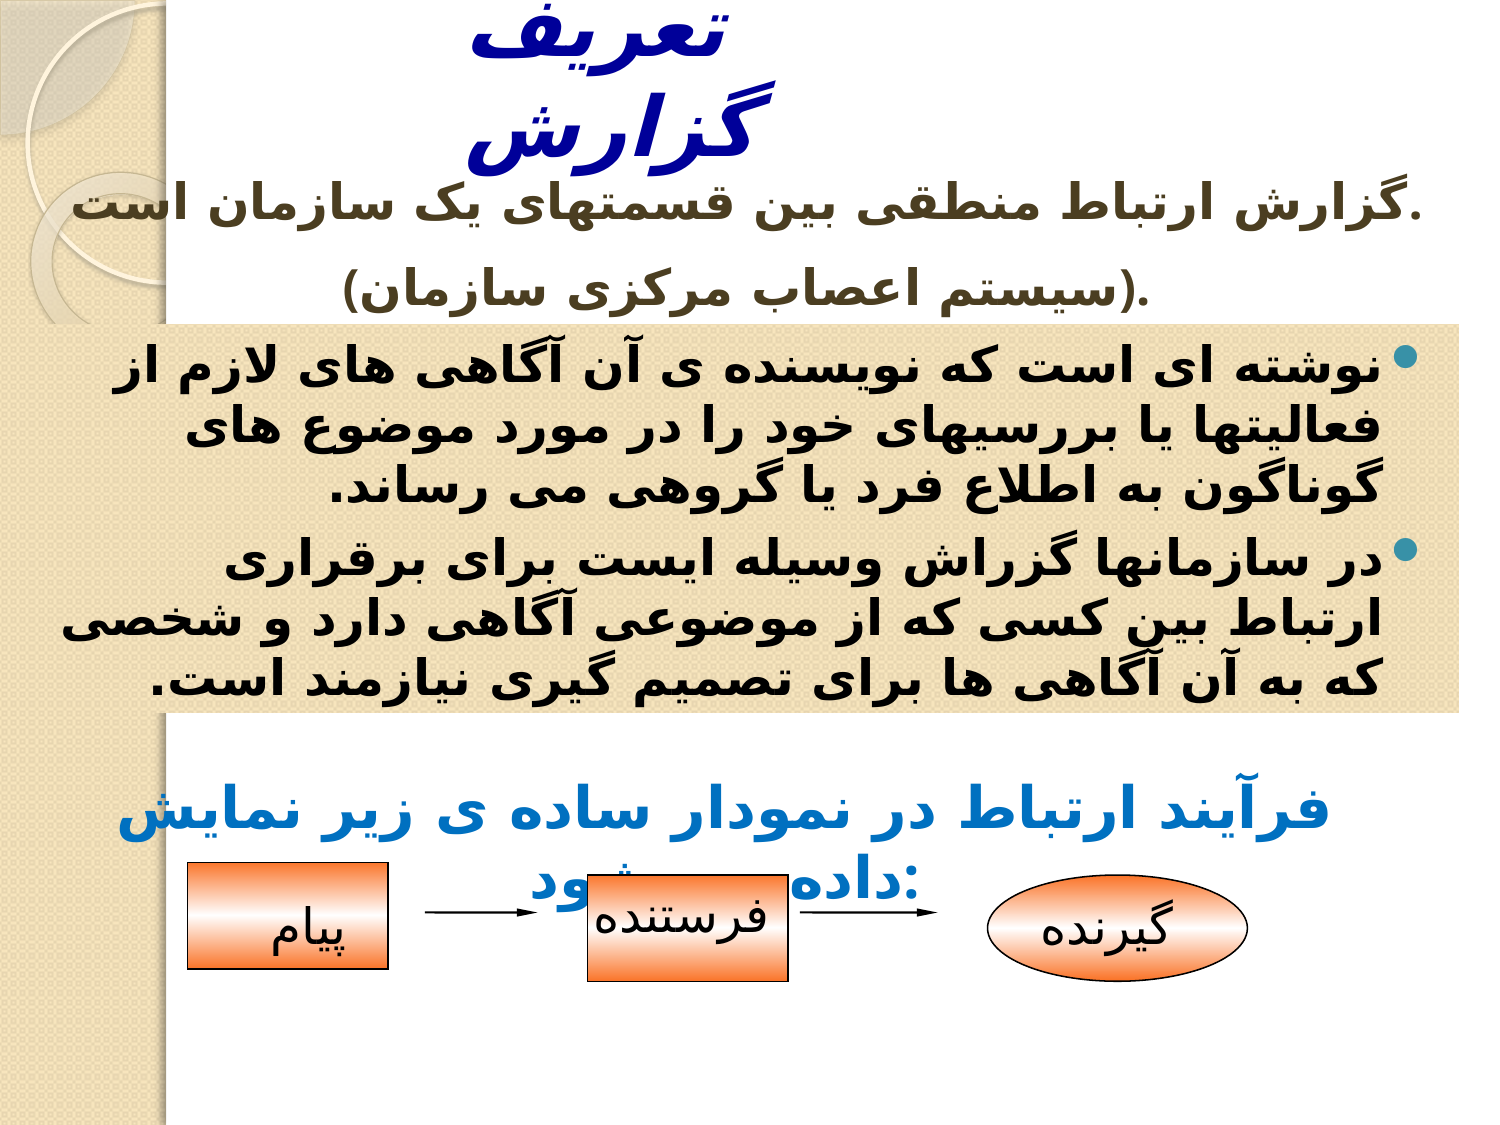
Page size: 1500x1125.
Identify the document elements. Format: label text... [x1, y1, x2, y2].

text_box [1019, 887, 1248, 982]
text_box گیرنده [1012, 887, 1202, 963]
text_box گزارش ارتباط منطقی بین قسمتهای یک سازمان است. (سیستم اعصاب مرکزی سازمان). [37, 162, 1456, 323]
text_box [799, 908, 938, 917]
text_box فرآیند ارتباط در نمودار ساده ی زیر نمایش داده می شود: [49, 762, 1400, 918]
text_box پیام [237, 887, 380, 963]
text_box [1035, 875, 1200, 887]
text_box [187, 862, 389, 969]
text_box [987, 897, 1012, 960]
text_box [424, 908, 538, 917]
list نوشته ای است که نویسنده ی آن آگاهی های لازم از فعالیتها یا بررسیهای خود را در مورد موضوع های گوناگون به اطلاع فرد یا گروهی می رساند. در سازمانها گزراش وسیله ایست برای برقراری ارتباط بین کسی که از موضوعی آگاهی دارد و شخصی که به آن آگاهی ها برای تصمیم گیری نیازمند است. [37, 324, 1459, 713]
text_box فرستنده [575, 874, 788, 950]
text_box [587, 874, 789, 982]
title تعریف گزارش [450, 24, 963, 122]
